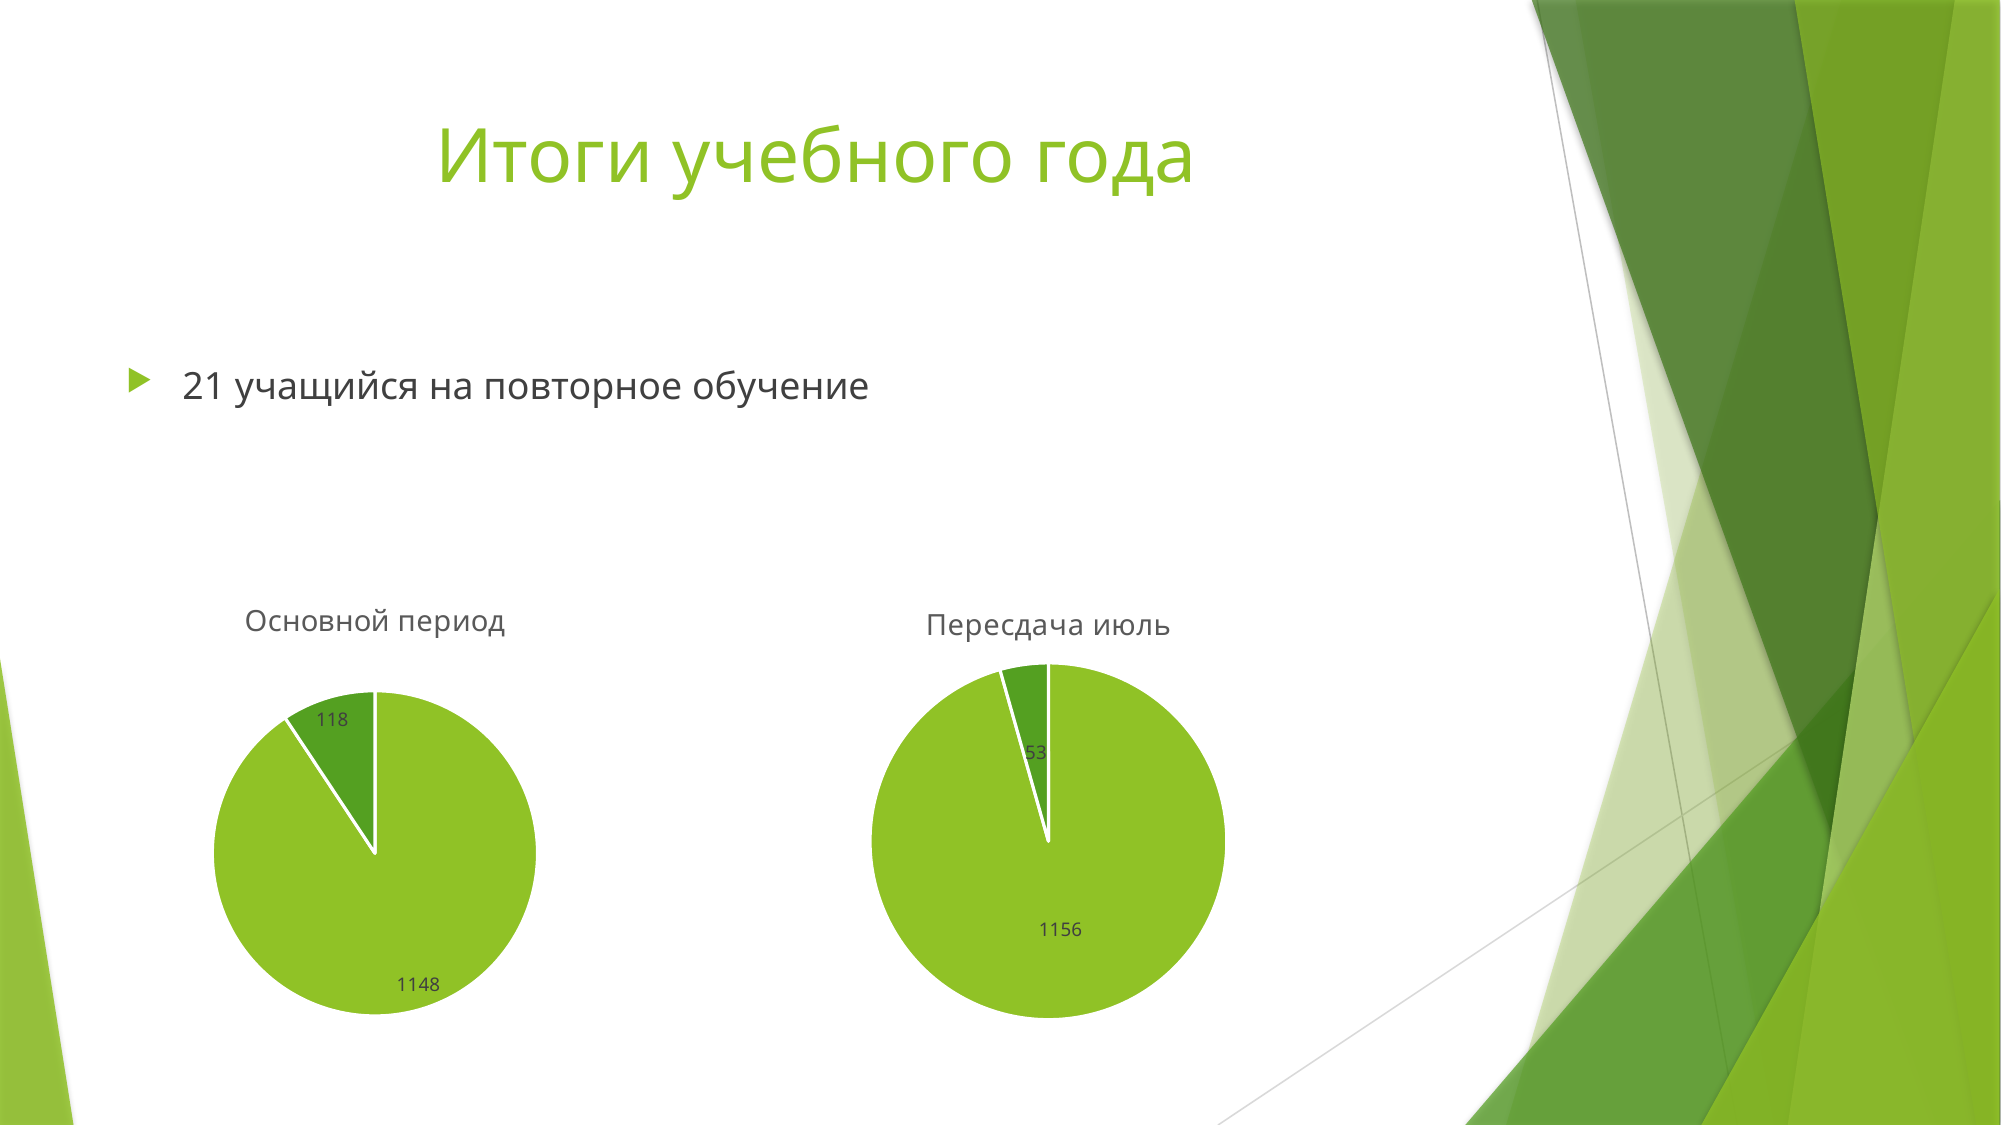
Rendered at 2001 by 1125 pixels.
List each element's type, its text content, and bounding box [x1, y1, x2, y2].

list 21 учащийся на повторное обучение [111, 354, 1522, 992]
title Итоги учебного года [111, 99, 1522, 317]
chart [0, 574, 1424, 1030]
